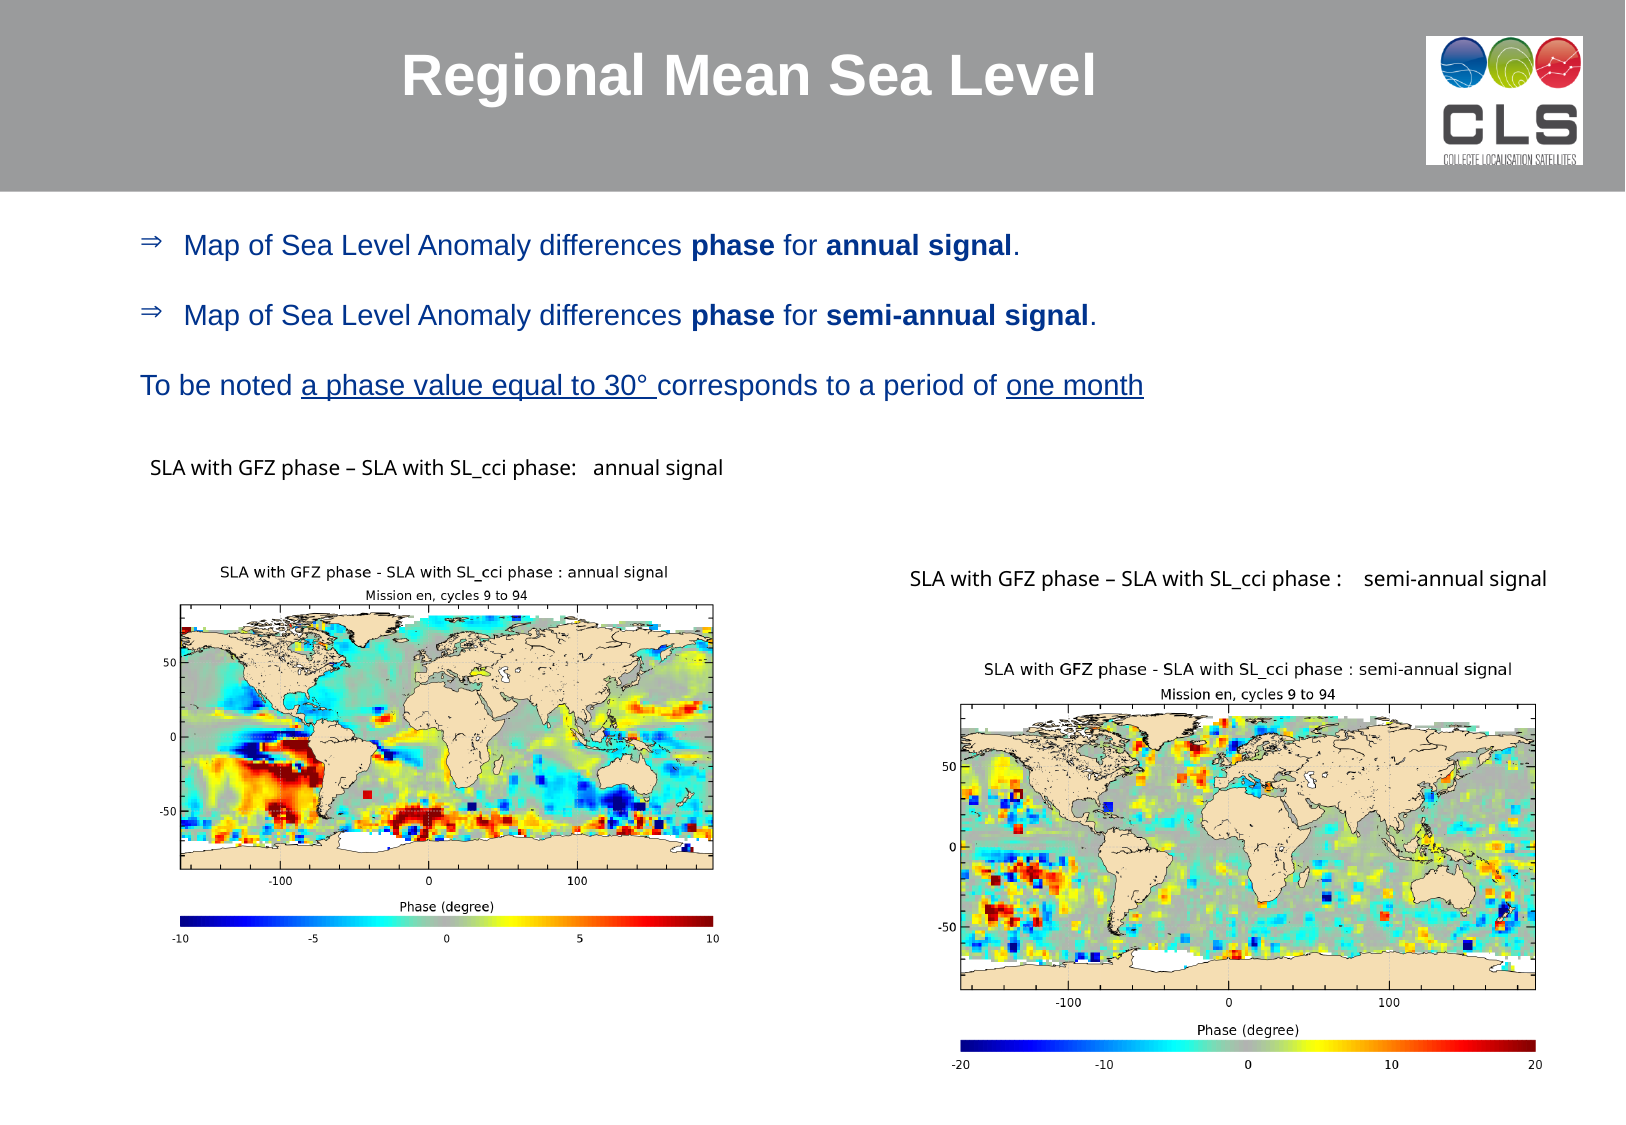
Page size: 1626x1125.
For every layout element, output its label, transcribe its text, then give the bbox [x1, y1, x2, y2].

text_box Map of Sea Level Anomaly differences phase for annual signal. Map of Sea Level Anomaly differences phase for semi-annual signal. To be noted a phase value equal to 30° corresponds to a period of one month [125, 219, 1515, 409]
text_box Regional Mean Sea Level [386, 40, 1162, 119]
picture [1426, 36, 1583, 165]
picture [890, 642, 1569, 1094]
text_box SLA with GFZ phase – SLA with SL_cci phase: annual signal [48, 447, 826, 488]
text_box SLA with GFZ phase – SLA with SL_cci phase : semi-annual signal [840, 558, 1618, 599]
picture [115, 547, 744, 966]
